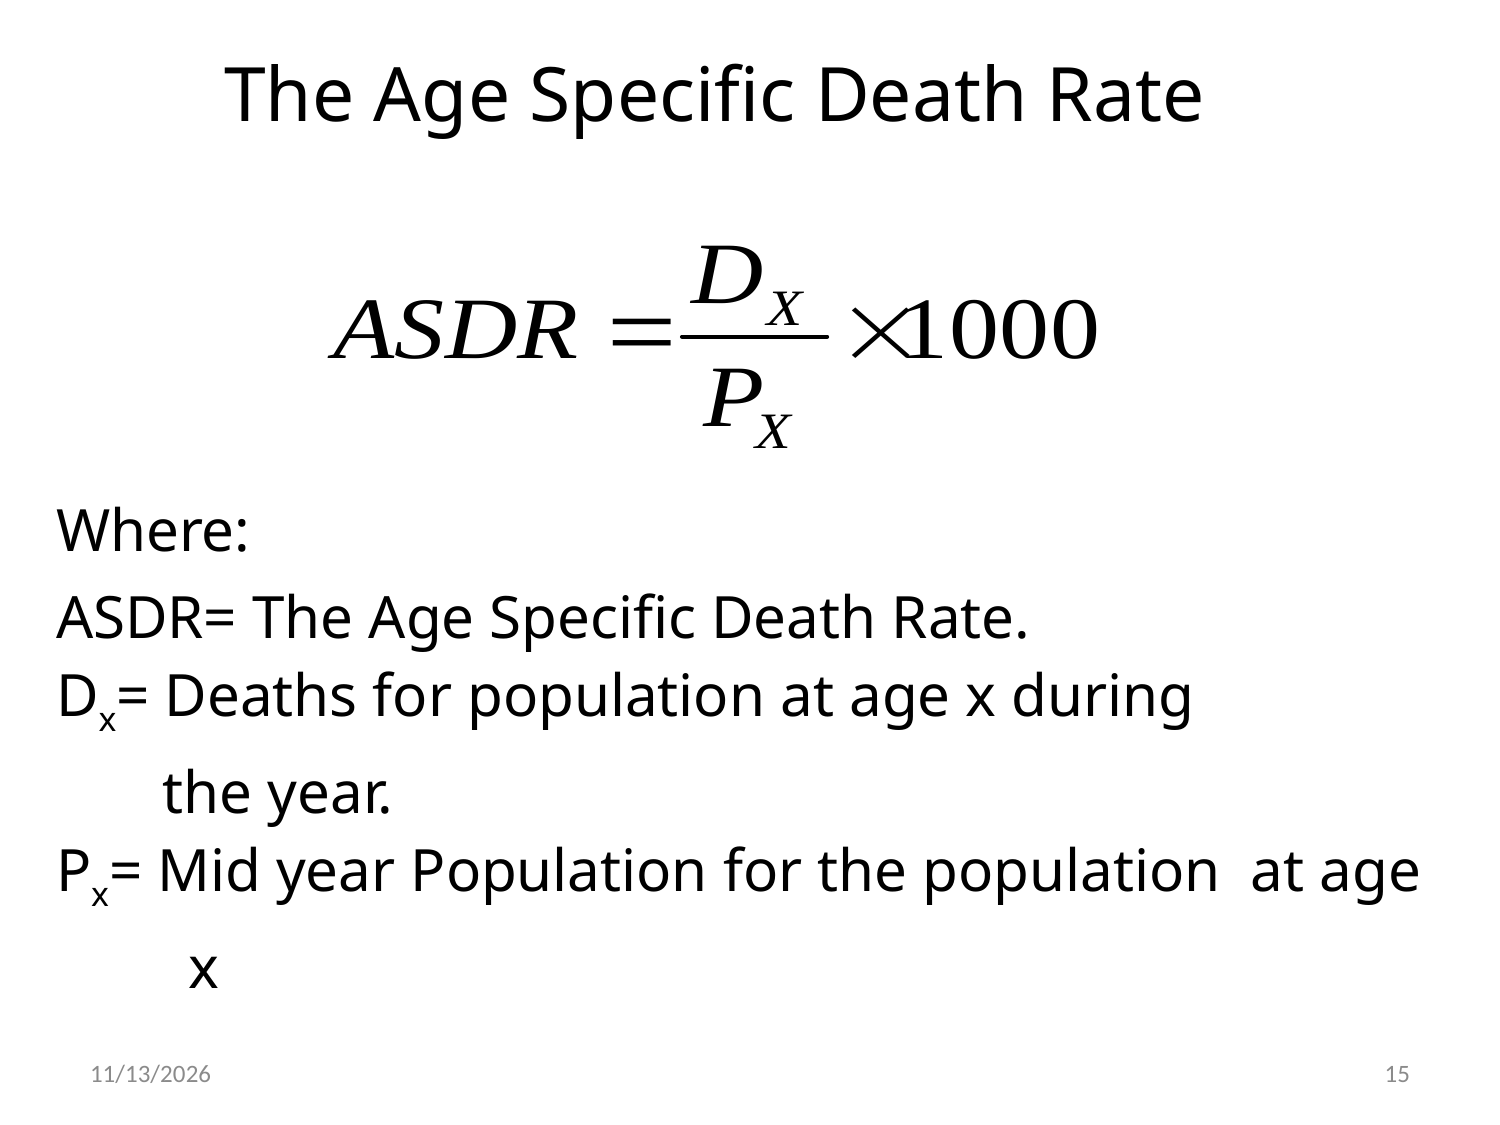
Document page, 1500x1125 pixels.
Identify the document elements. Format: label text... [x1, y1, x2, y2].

slide_number 15 [1074, 1042, 1425, 1103]
text_box Where: ASDR= The Age Specific Death Rate. Dx= Deaths for population at age x during the year. Px= Mid year Population for the population at age x [41, 467, 1471, 1008]
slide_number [75, 1042, 425, 1103]
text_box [310, 219, 1120, 469]
text_box The Age Specific Death Rate [64, 31, 1365, 161]
